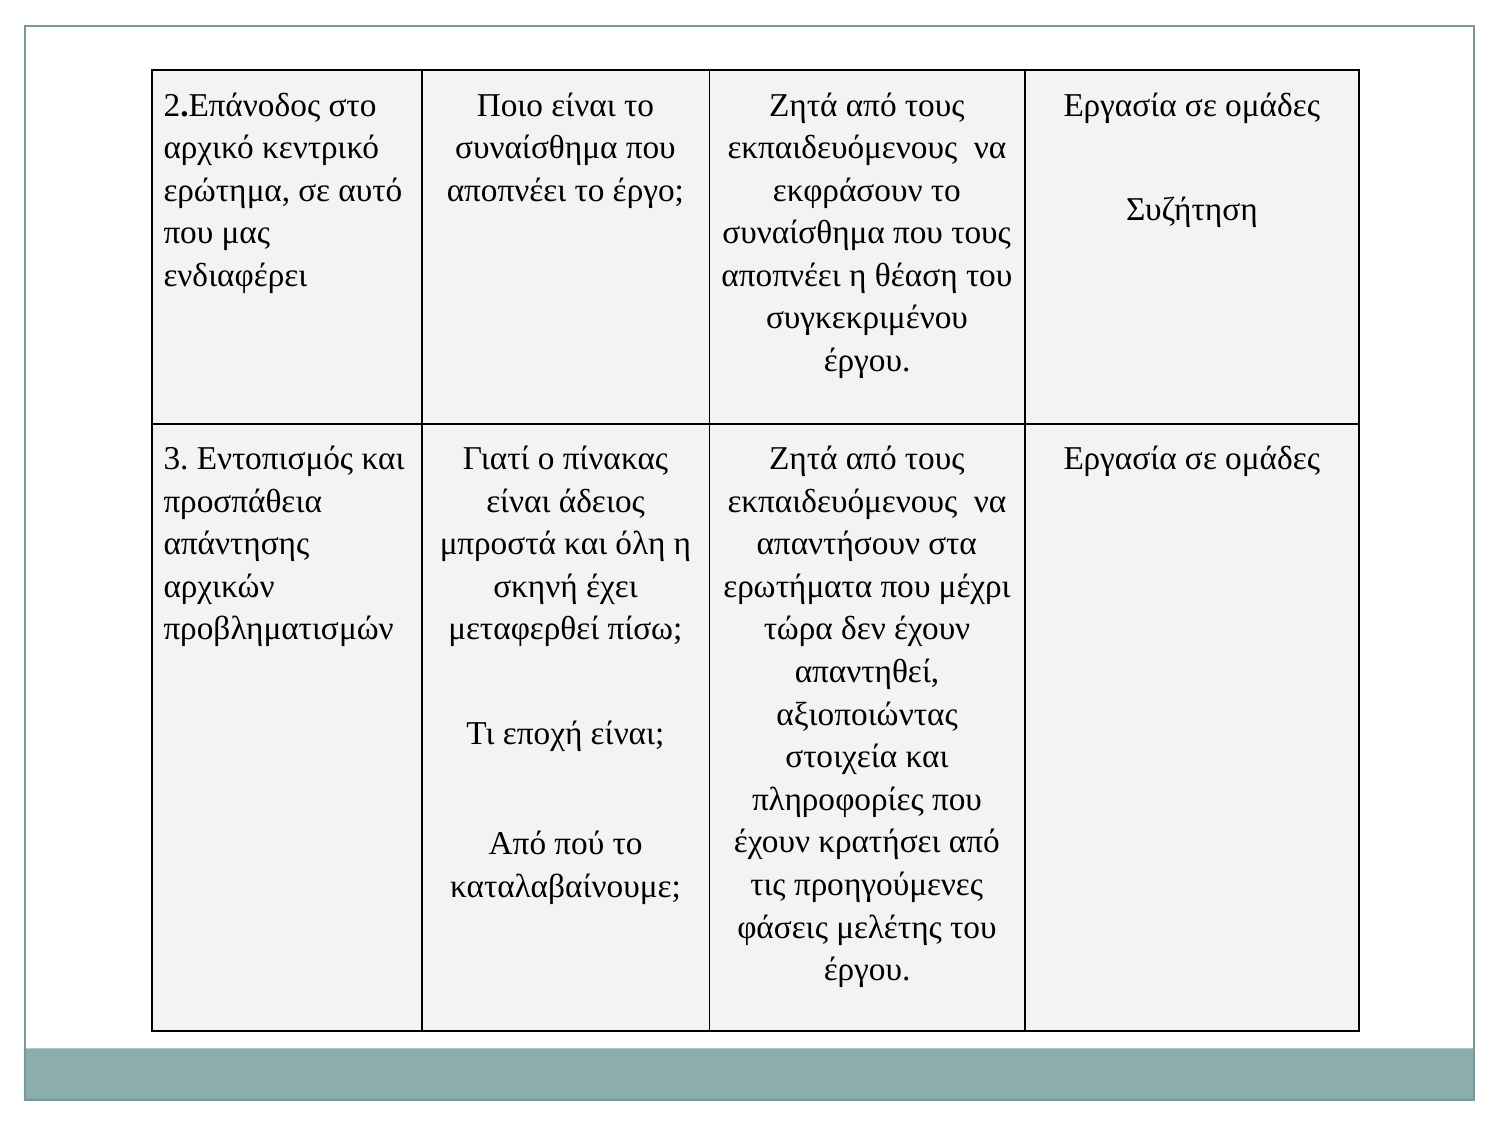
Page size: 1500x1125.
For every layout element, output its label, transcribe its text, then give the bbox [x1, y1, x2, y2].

table_cell Ζητά από τους εκπαιδευόμενους να απαντήσουν στα ερωτήματα που μέχρι τώρα δεν έχουν απαντηθεί, αξιοποιώντας στοιχεία και πληροφορίες που έχουν κρατήσει από τις προηγούμενες φάσεις μελέτης του έργου. [710, 425, 1024, 1030]
table_header 2.Επάνοδος στο αρχικό κεντρικό ερώτημα, σε αυτό που μας ενδιαφέρει [153, 71, 421, 423]
table_cell Εργασία σε ομάδες [1026, 425, 1358, 1030]
table_header Ποιο είναι το συναίσθημα που αποπνέει το έργο; [423, 71, 709, 423]
table_cell 3. Εντοπισμός και προσπάθεια απάντησης αρχικών προβληματισμών [153, 425, 421, 1030]
table_header Εργασία σε ομάδες Συζήτηση [1026, 71, 1358, 423]
table_cell Γιατί ο πίνακας είναι άδειος μπροστά και όλη η σκηνή έχει μεταφερθεί πίσω; Τι εποχή είναι; Από πού το καταλαβαίνουμε; [423, 425, 709, 1030]
table_header Ζητά από τους εκπαιδευόμενους να εκφράσουν το συναίσθημα που τους αποπνέει η θέαση του συγκεκριμένου έργου. [710, 71, 1024, 423]
